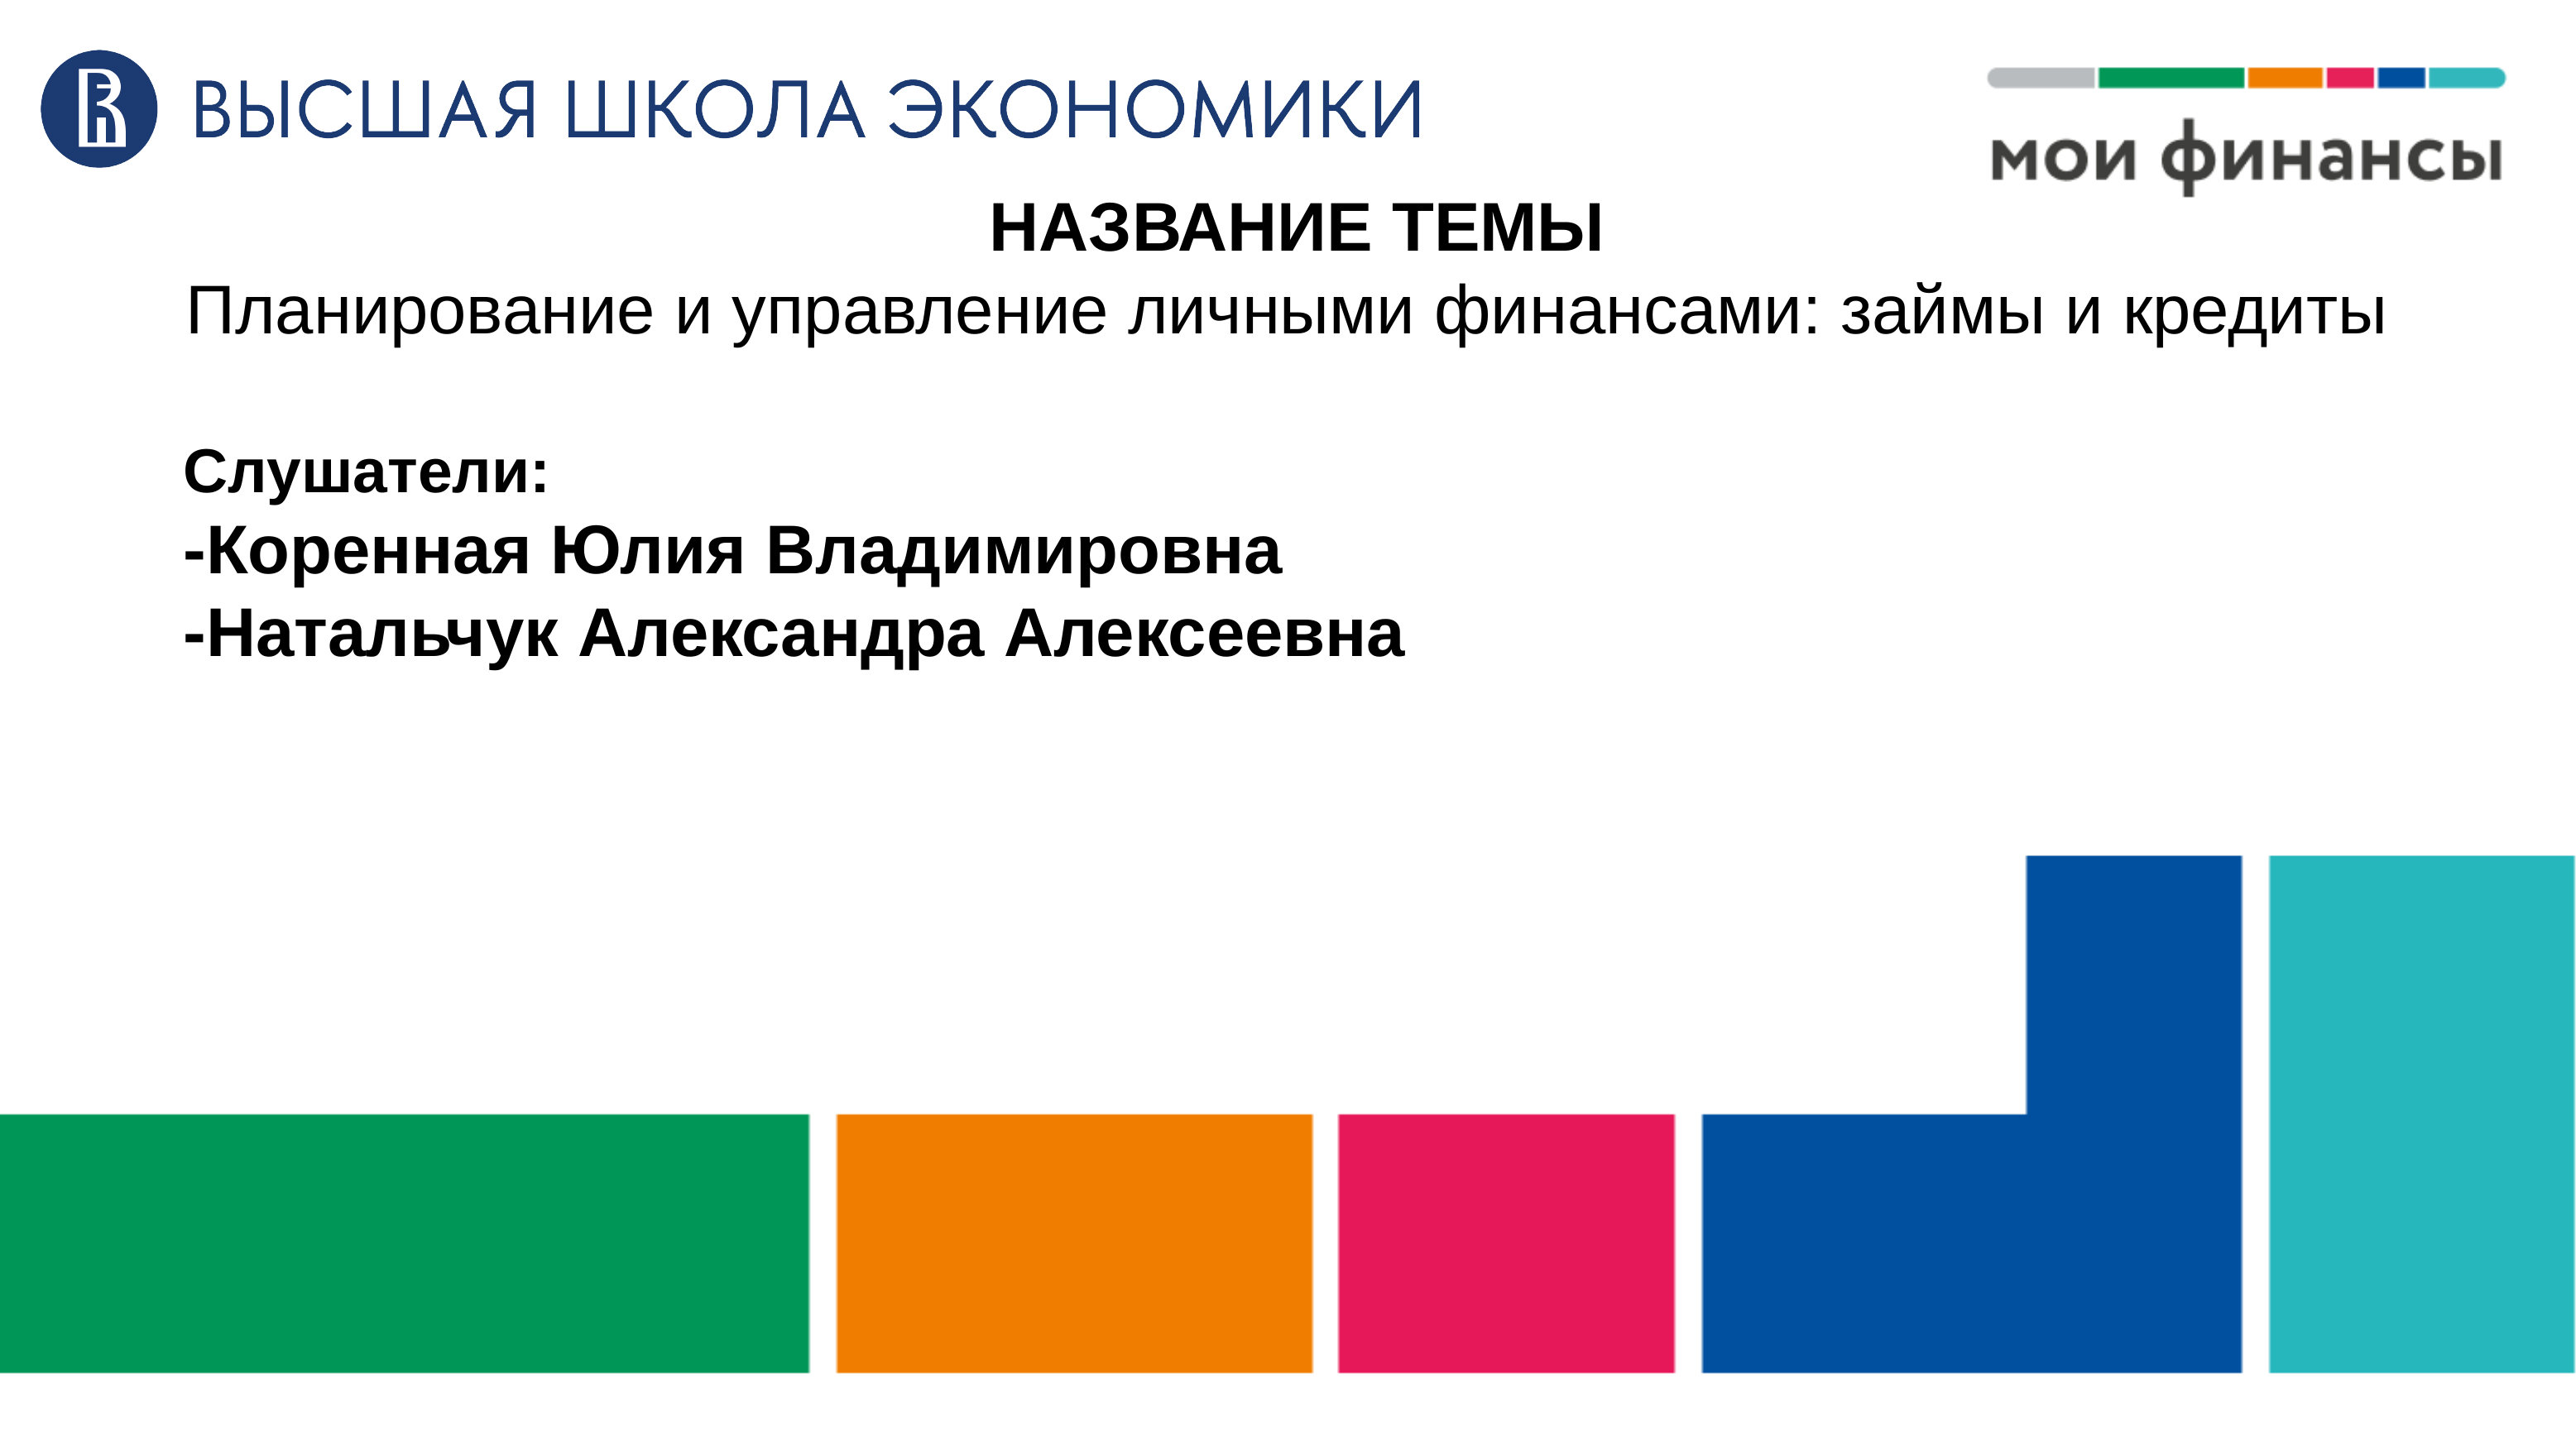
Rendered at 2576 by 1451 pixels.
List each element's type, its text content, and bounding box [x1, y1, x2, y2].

text_box НАЗВАНИЕ ТЕМЫ Планирование и управление личными финансами: займы и кредиты Слушатели: -Коренная Юлия Владимировна -Натальчук Александра Алексеевна [164, 172, 2412, 846]
picture [0, 0, 2576, 1451]
